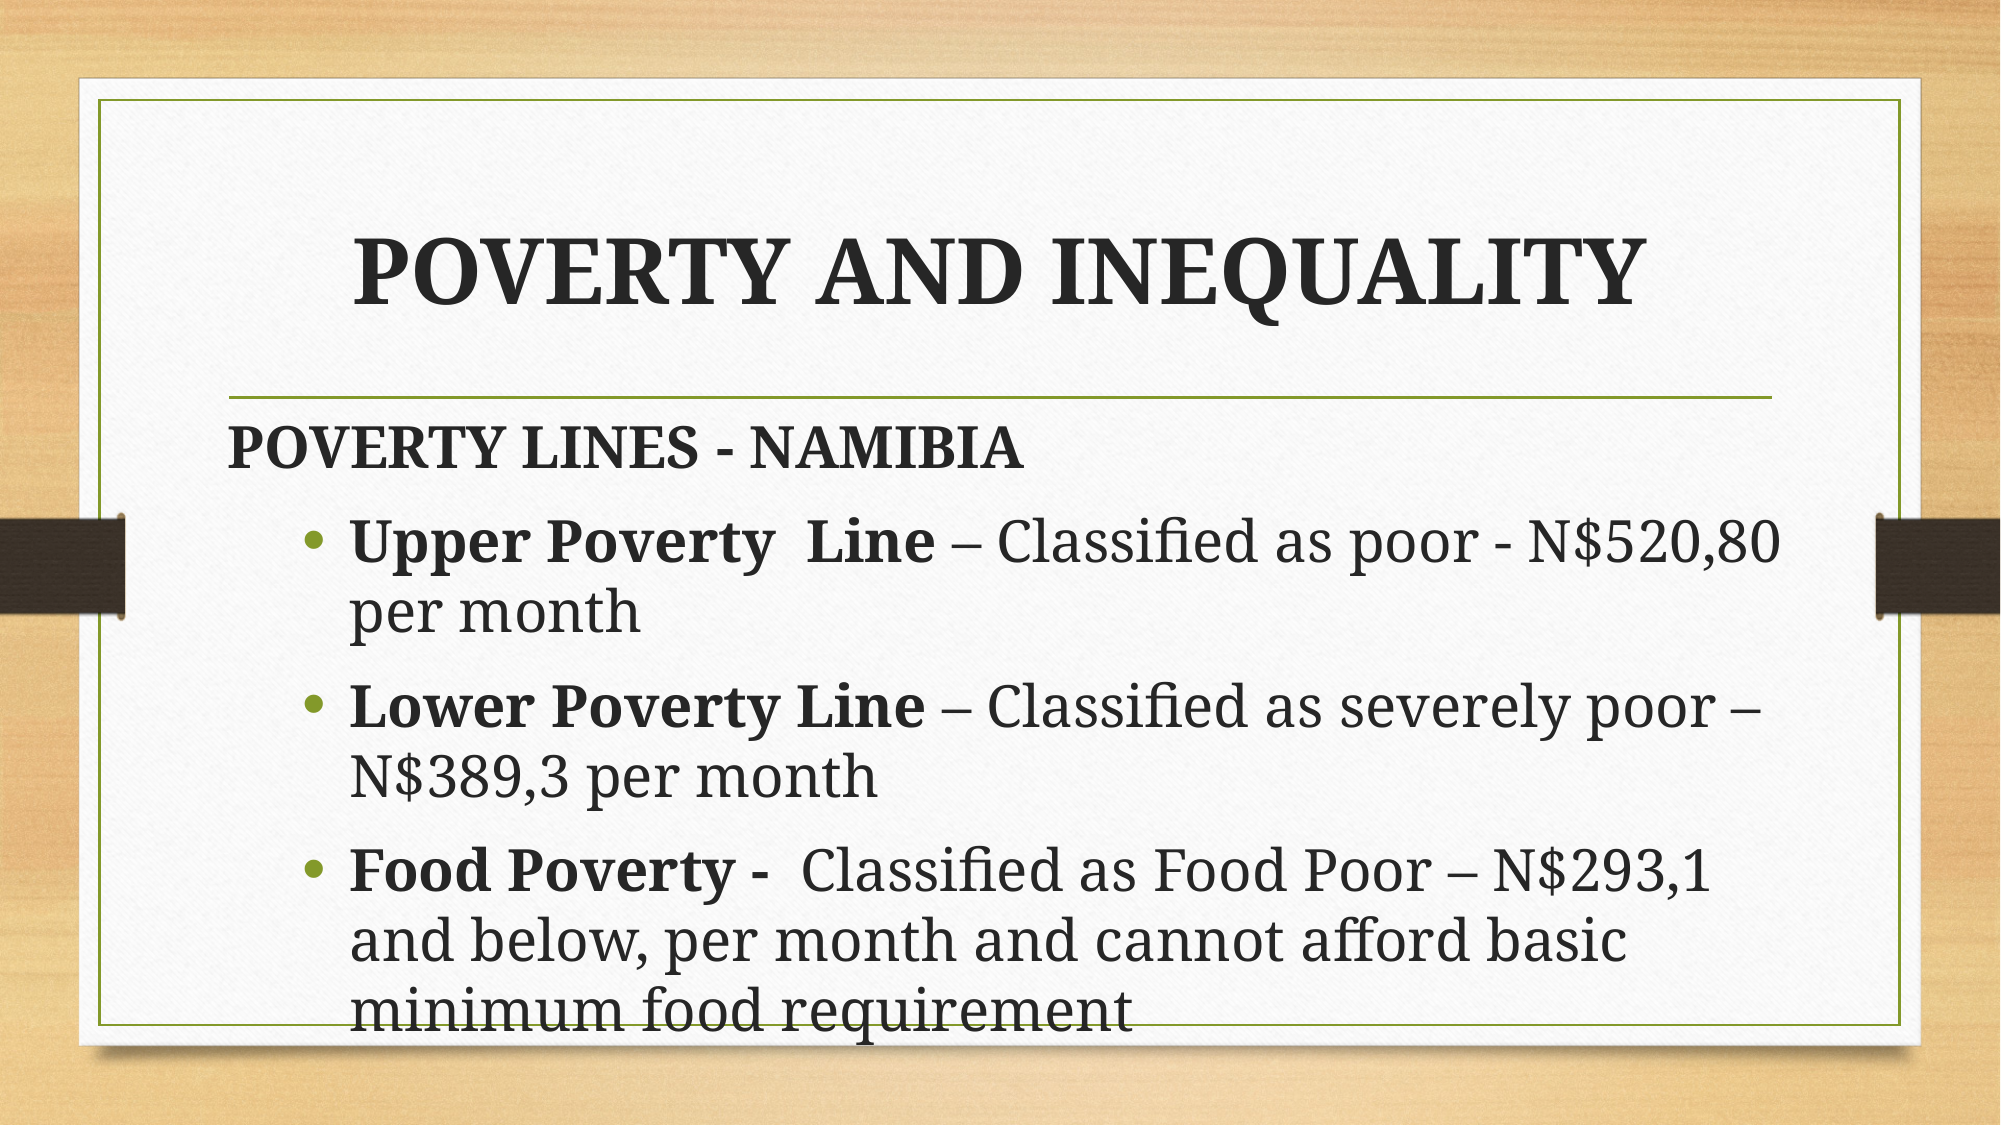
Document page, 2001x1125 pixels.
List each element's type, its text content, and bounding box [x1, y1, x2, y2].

list POVERTY LINES - NAMIBIA Upper Poverty Line – Classified as poor - N$520,80 per month Lower Poverty Line – Classified as severely poor – N$389,3 per month Food Poverty - Classified as Food Poor – N$293,1 and below, per month and cannot afford basic minimum food requirement [212, 402, 1840, 1060]
picture [0, 0, 2001, 1125]
title POVERTY AND INEQUALITY [212, 161, 1788, 375]
